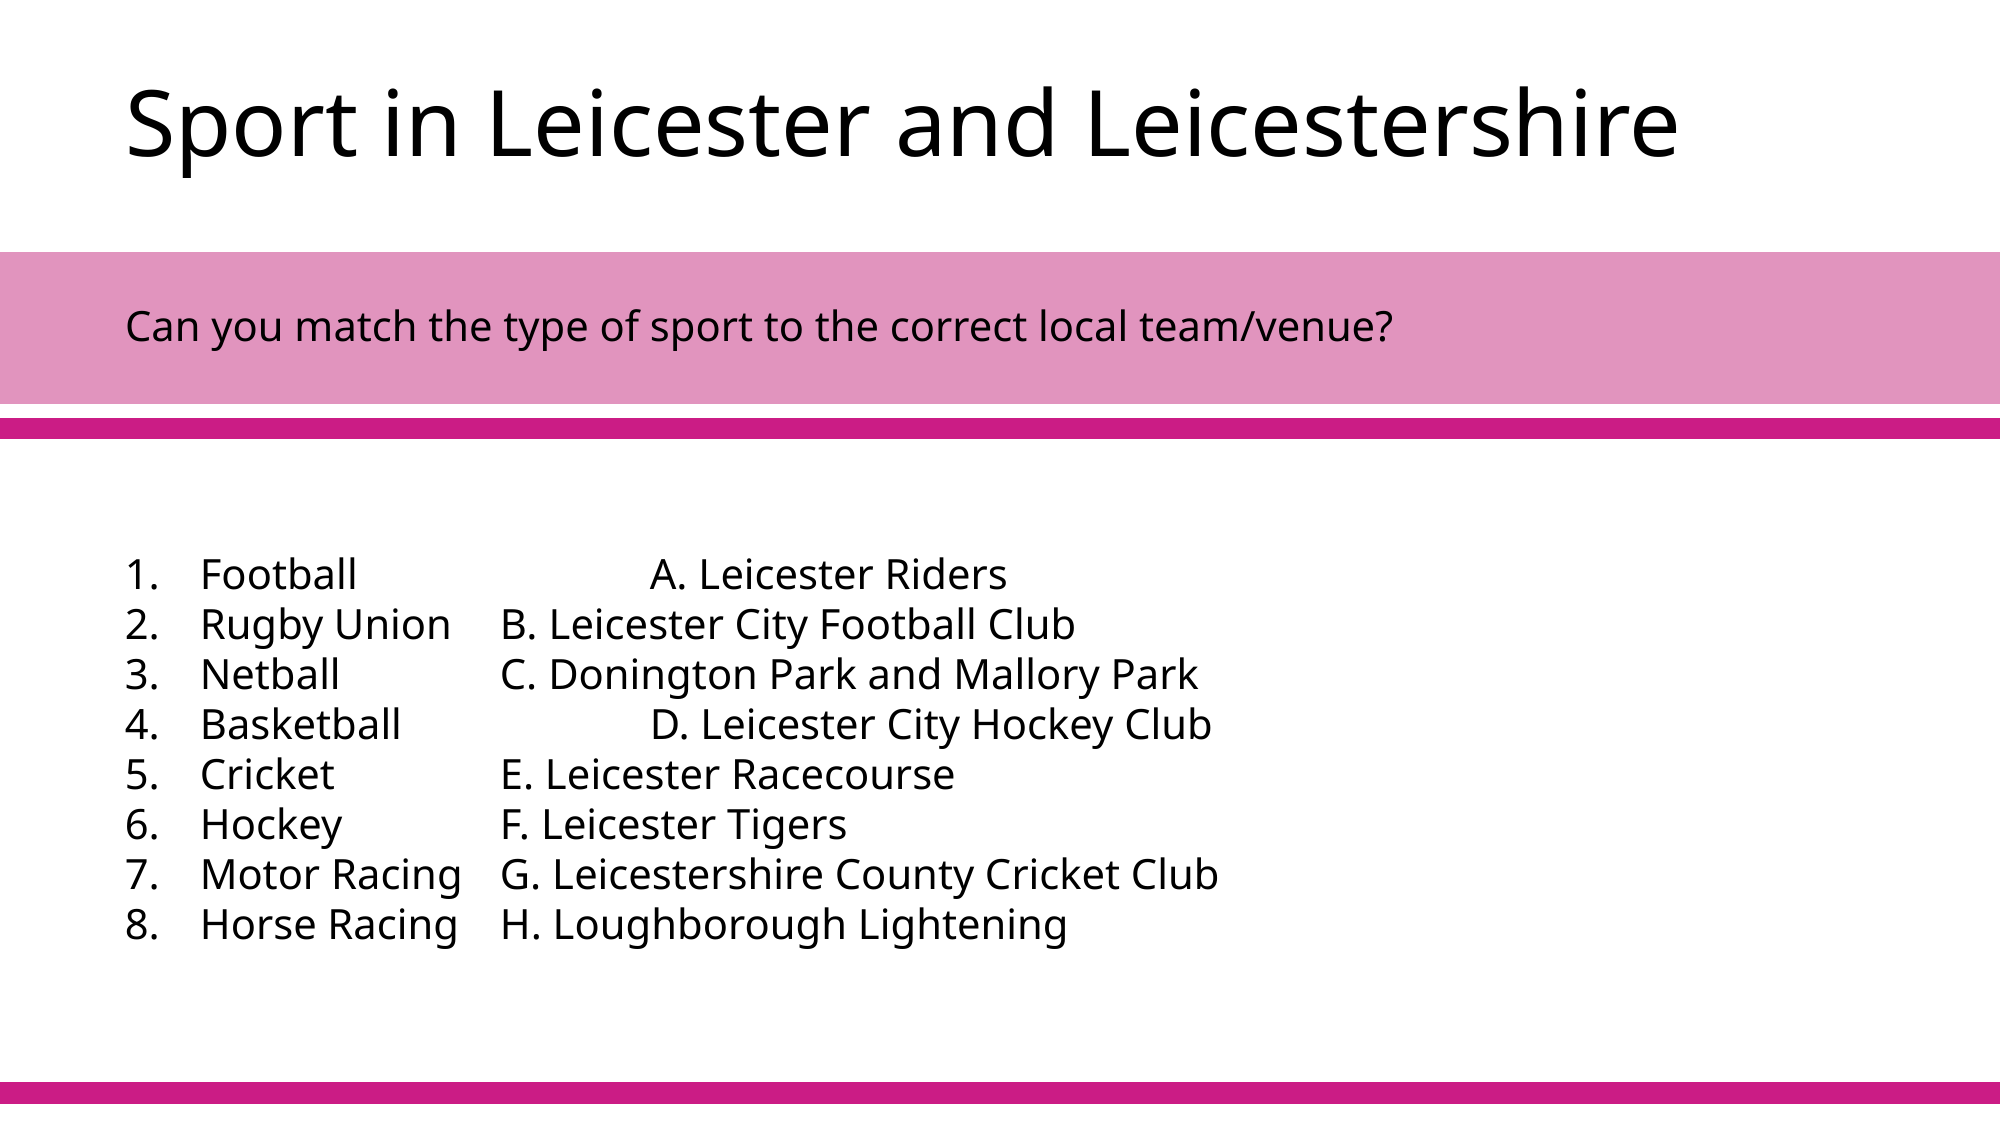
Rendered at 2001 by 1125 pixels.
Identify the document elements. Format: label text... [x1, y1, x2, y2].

text_box [0, 418, 2000, 439]
text_box Football A. Leicester Riders Rugby Union B. Leicester City Football Club Netball C. Donington Park and Mallory Park Basketball D. Leicester City Hockey Club Cricket E. Leicester Racecourse Hockey F. Leicester Tigers Motor Racing G. Leicestershire County Cricket Club Horse Racing H. Loughborough Lightening [110, 540, 1591, 955]
text_box [0, 252, 2000, 404]
text_box [0, 1082, 2000, 1104]
list Can you match the type of sport to the correct local team/venue? [110, 252, 2000, 403]
title Sport in Leicester and Leicestershire [110, 0, 2000, 252]
